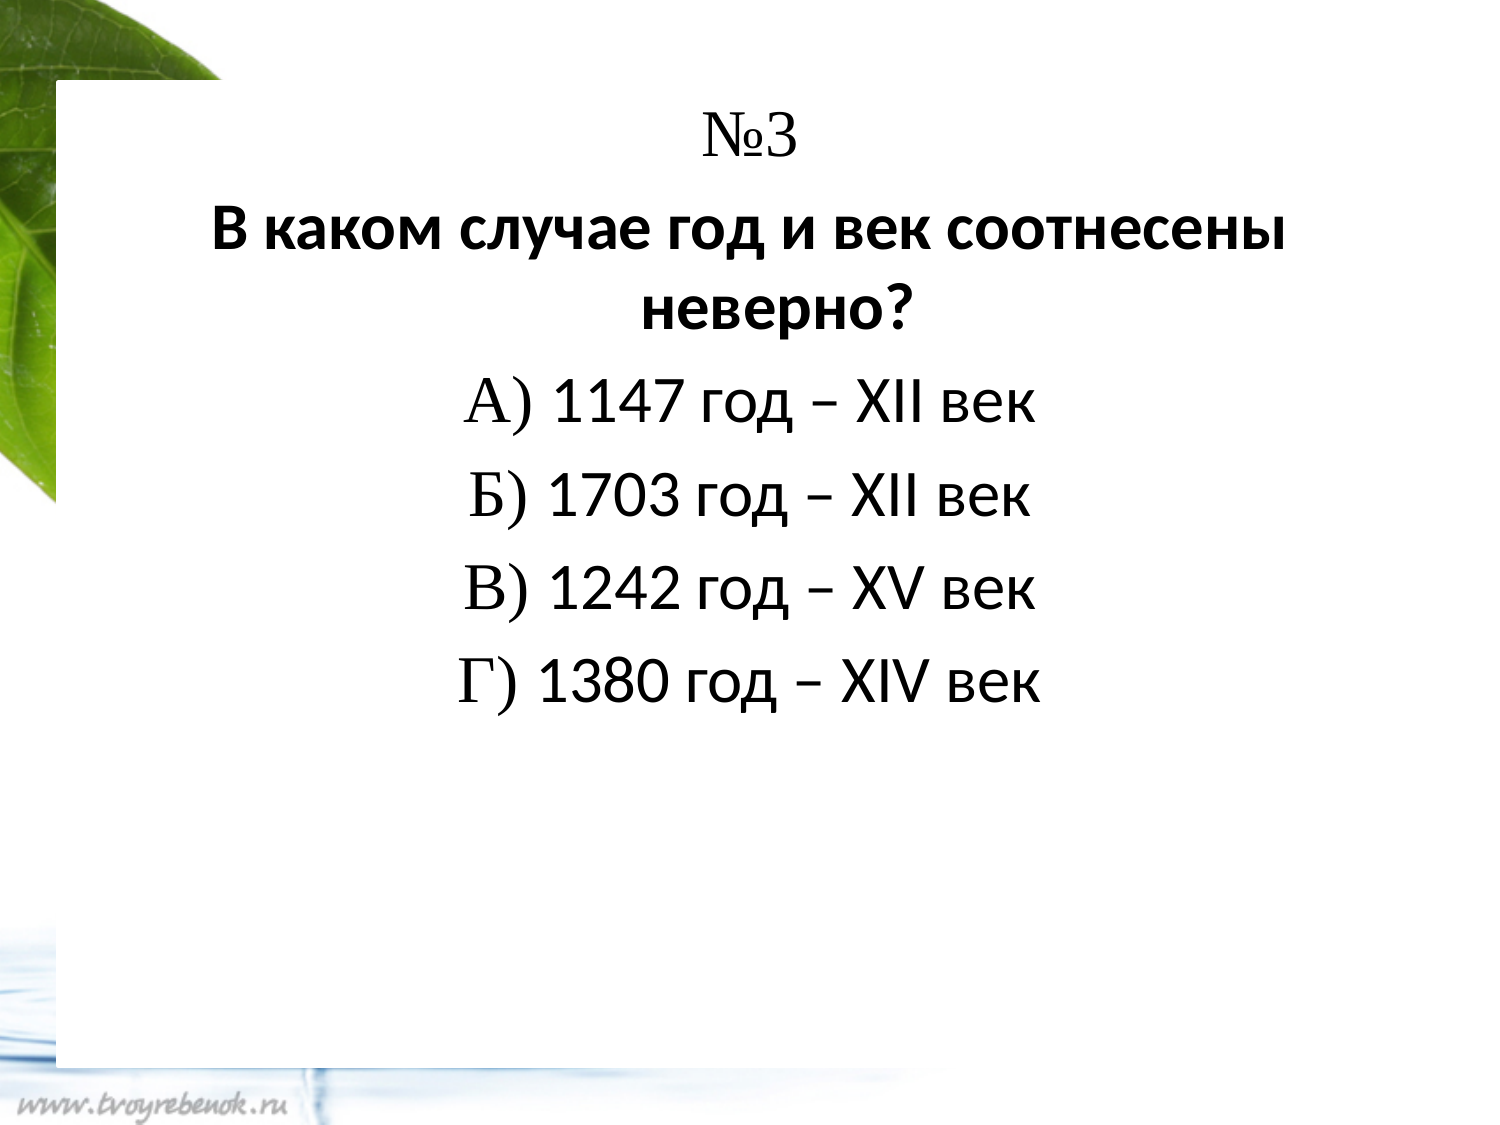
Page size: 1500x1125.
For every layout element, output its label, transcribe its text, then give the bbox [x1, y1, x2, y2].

picture [0, 0, 1500, 1125]
list №3 В каком случае год и век соотнесены неверно? А) 1147 год – XII век Б) 1703 год – XII век В) 1242 год – XV век Г) 1380 год – XIV век [56, 80, 1443, 1068]
